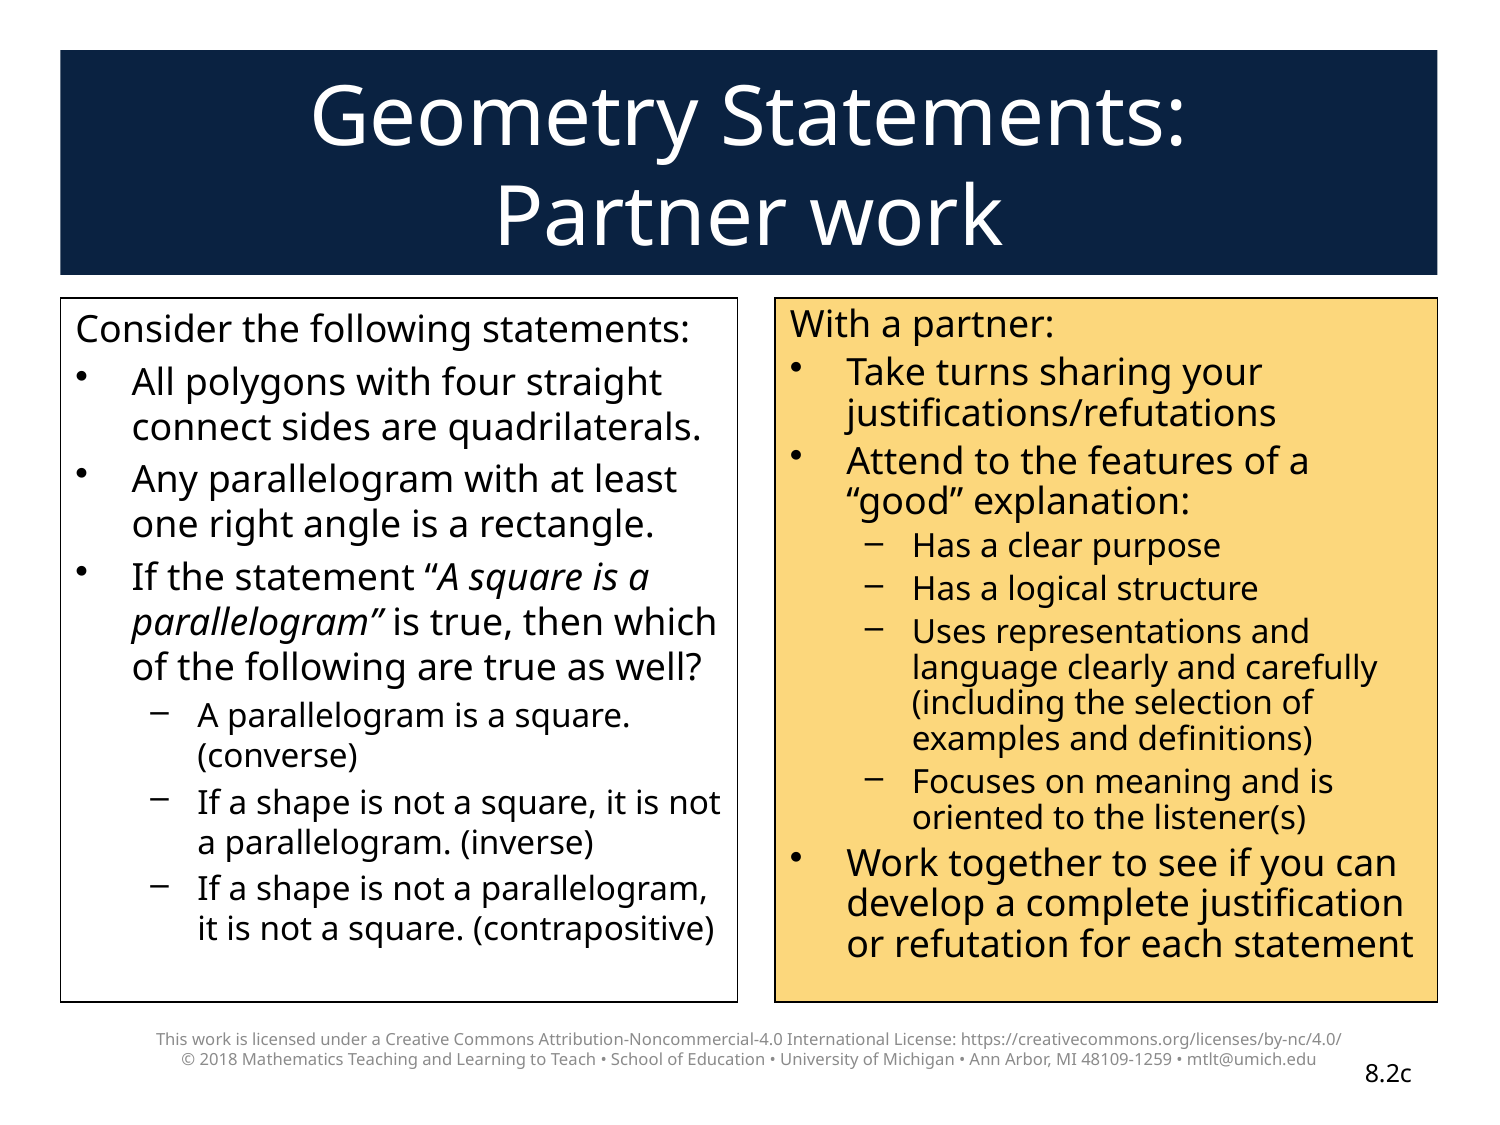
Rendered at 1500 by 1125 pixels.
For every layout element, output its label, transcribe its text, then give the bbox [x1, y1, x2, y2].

title Geometry Statements: Partner work [60, 50, 1438, 275]
text_box With a partner: Take turns sharing your justifications/refutations Attend to the features of a “good” explanation: Has a clear purpose Has a logical structure Uses representations and language clearly and carefully (including the selection of examples and definitions) Focuses on meaning and is oriented to the listener(s) Work together to see if you can develop a complete justification or refutation for each statement [774, 297, 1438, 1002]
text_box Consider the following statements: All polygons with four straight connect sides are quadrilaterals. Any parallelogram with at least one right angle is a rectangle. If the statement “A square is a parallelogram” is true, then which of the following are true as well? A parallelogram is a square. (converse) If a shape is not a square, it is not a parallelogram. (inverse) If a shape is not a parallelogram, it is not a square. (contrapositive) [60, 297, 738, 1002]
text_box 8.2c [1350, 1050, 1427, 1095]
footer This work is licensed under a Creative Commons Attribution-Noncommercial-4.0 International License: https://creativecommons.org/licenses/by-nc/4.0/ © 2018 Mathematics Teaching and Learning to Teach • School of Education • University of Michigan • Ann Arbor, MI 48109-1259 • mtlt@umich.edu [62, 1009, 1438, 1088]
